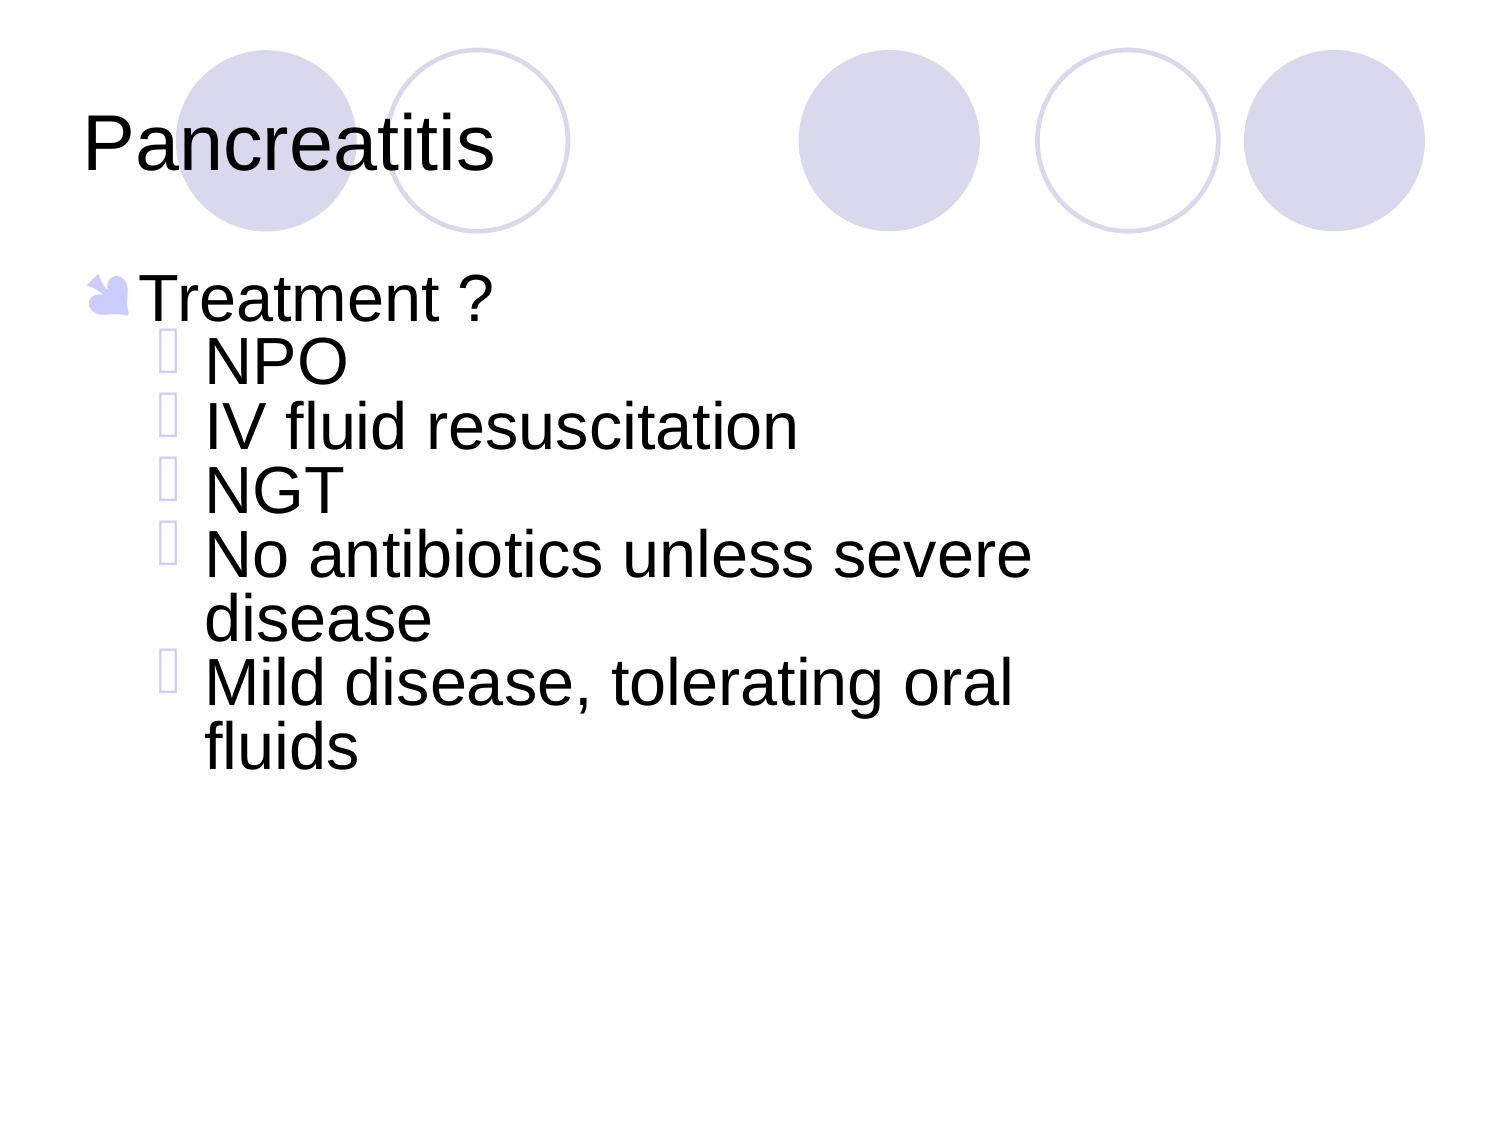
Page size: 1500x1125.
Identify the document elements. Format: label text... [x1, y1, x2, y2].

list Treatment ? NPO IV fluid resuscitation NGT No antibiotics unless severe disease Mild disease, tolerating oral fluids [74, 261, 1113, 1088]
title Pancreatitis [74, 44, 1426, 234]
